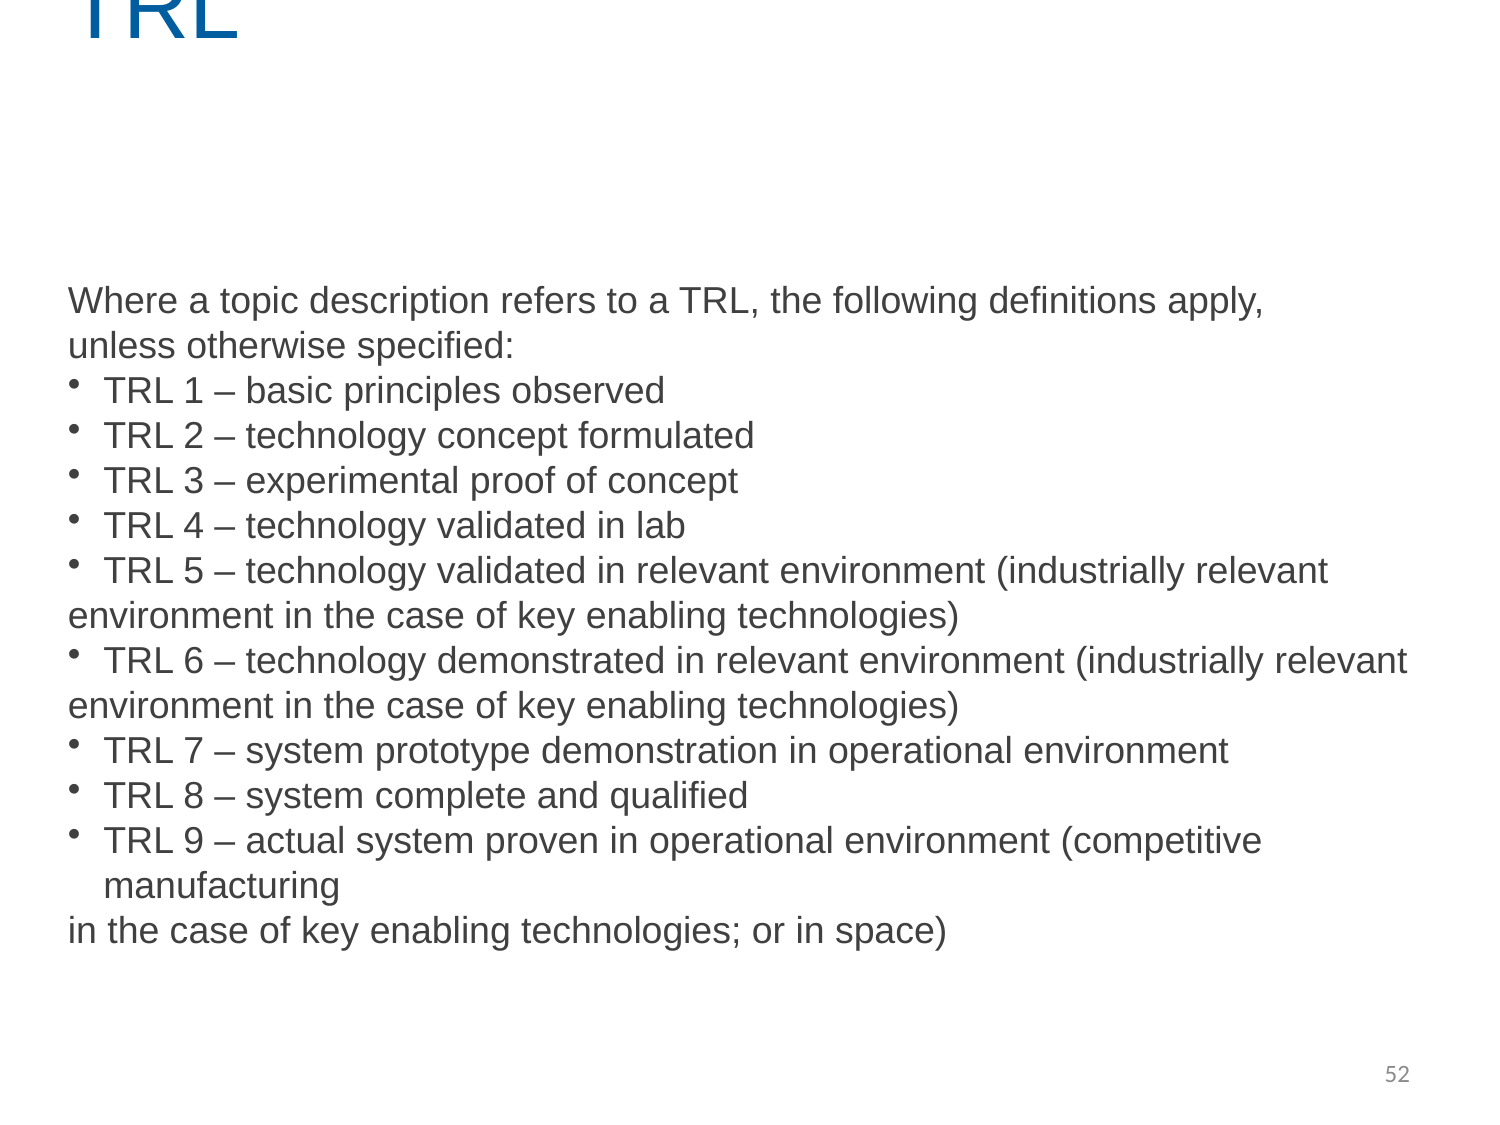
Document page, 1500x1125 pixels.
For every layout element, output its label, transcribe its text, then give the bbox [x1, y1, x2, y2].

text_box TRL Where a topic description refers to a TRL, the following definitions apply, unless otherwise specified: TRL 1 – basic principles observed TRL 2 – technology concept formulated TRL 3 – experimental proof of concept TRL 4 – technology validated in lab TRL 5 – technology validated in relevant environment (industrially relevant environment in the case of key enabling technologies) TRL 6 – technology demonstrated in relevant environment (industrially relevant environment in the case of key enabling technologies) TRL 7 – system prototype demonstration in operational environment TRL 8 – system complete and qualified TRL 9 – actual system proven in operational environment (competitive manufacturing in the case of key enabling technologies; or in space) [53, 0, 1477, 959]
slide_number 52 [1074, 1042, 1425, 1103]
